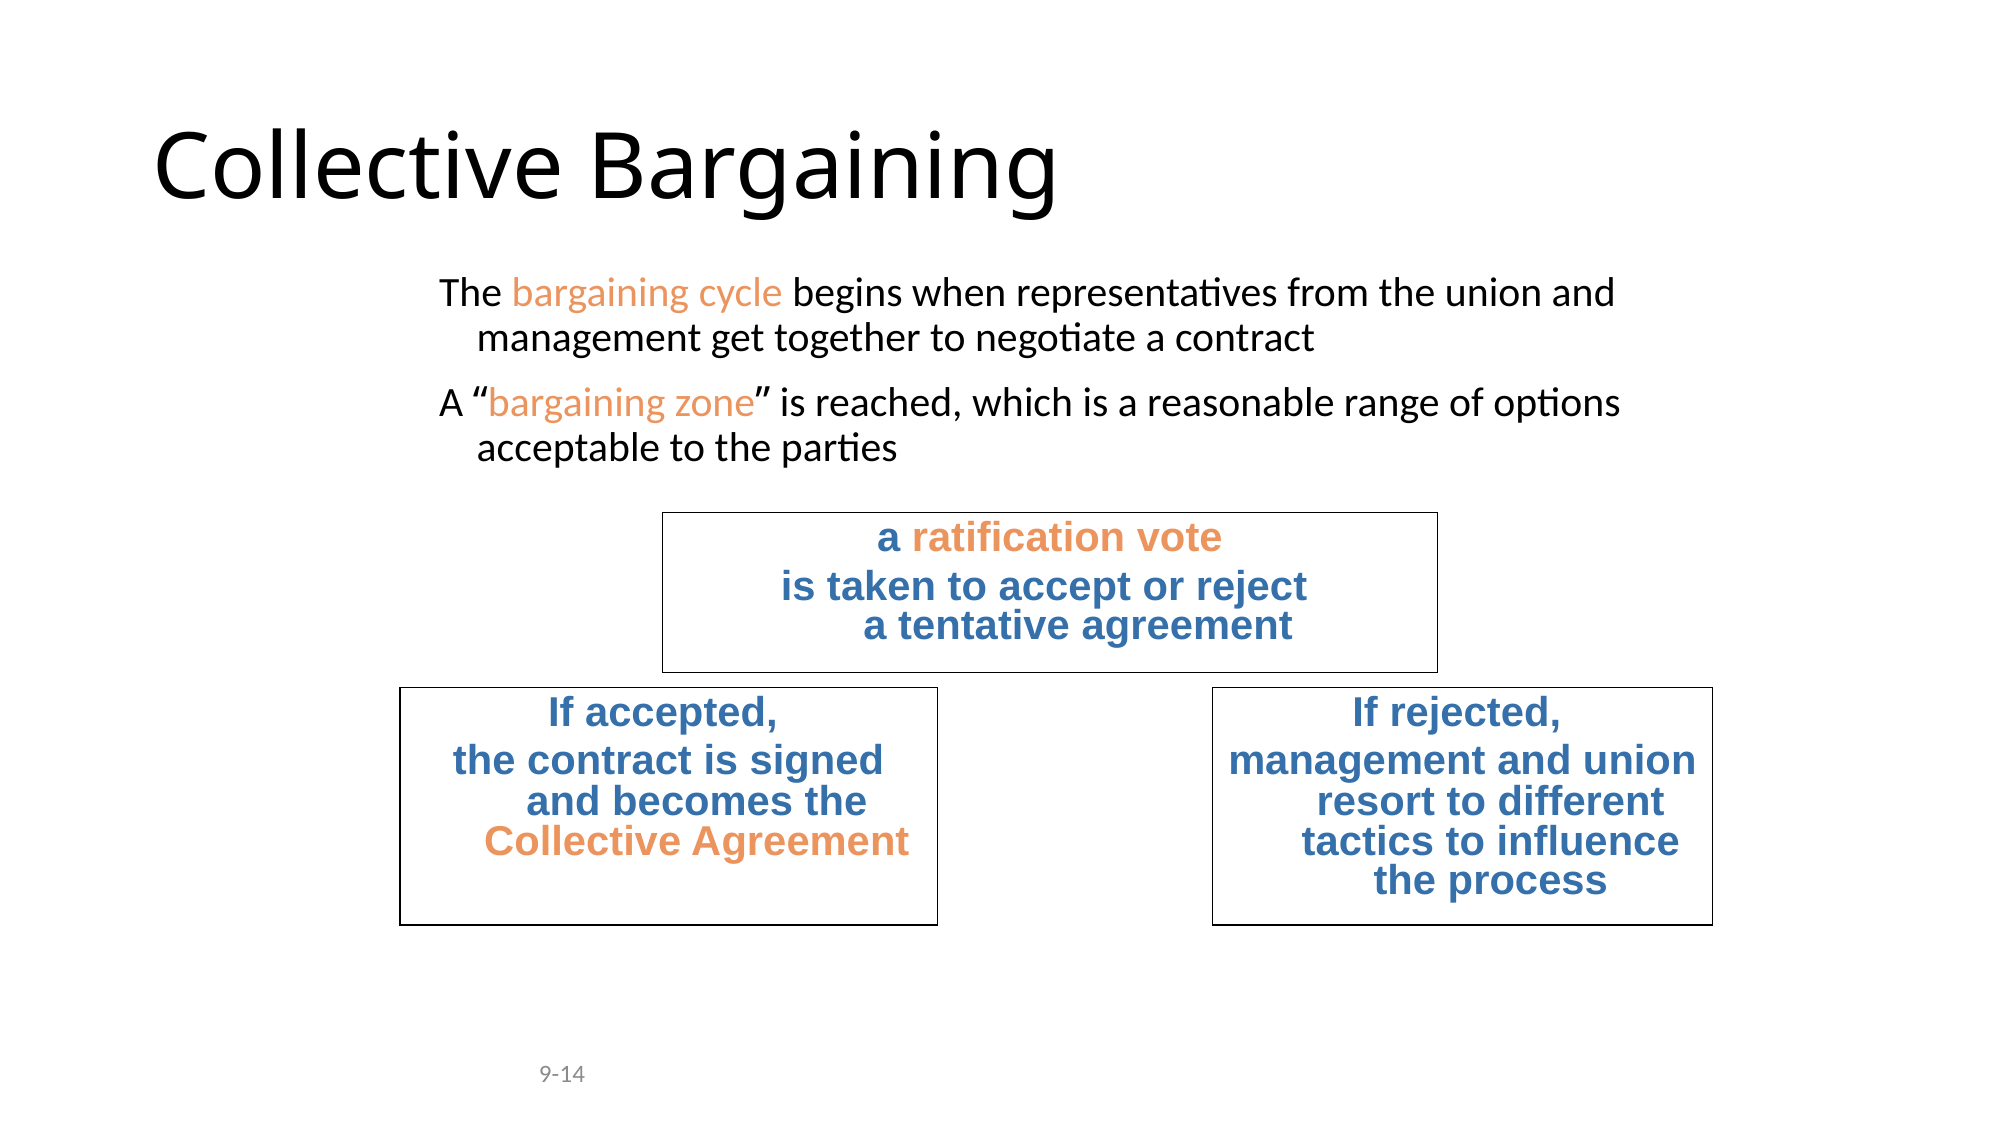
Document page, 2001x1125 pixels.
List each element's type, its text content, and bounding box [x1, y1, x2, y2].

title Collective Bargaining [137, 59, 1863, 278]
slide_number 9-14 [249, 1042, 600, 1103]
text_box If accepted, the contract is signed and becomes the Collective Agreement [399, 687, 938, 925]
list The bargaining cycle begins when representatives from the union and management get together to negotiate a contract A “bargaining zone” is reached, which is a reasonable range of options acceptable to the parties [424, 262, 1699, 500]
text_box [362, 1024, 675, 1100]
text_box If rejected, management and union resort to different tactics to influence the process [1212, 687, 1713, 925]
text_box a ratification vote is taken to accept or reject a tentative agreement [662, 512, 1438, 673]
